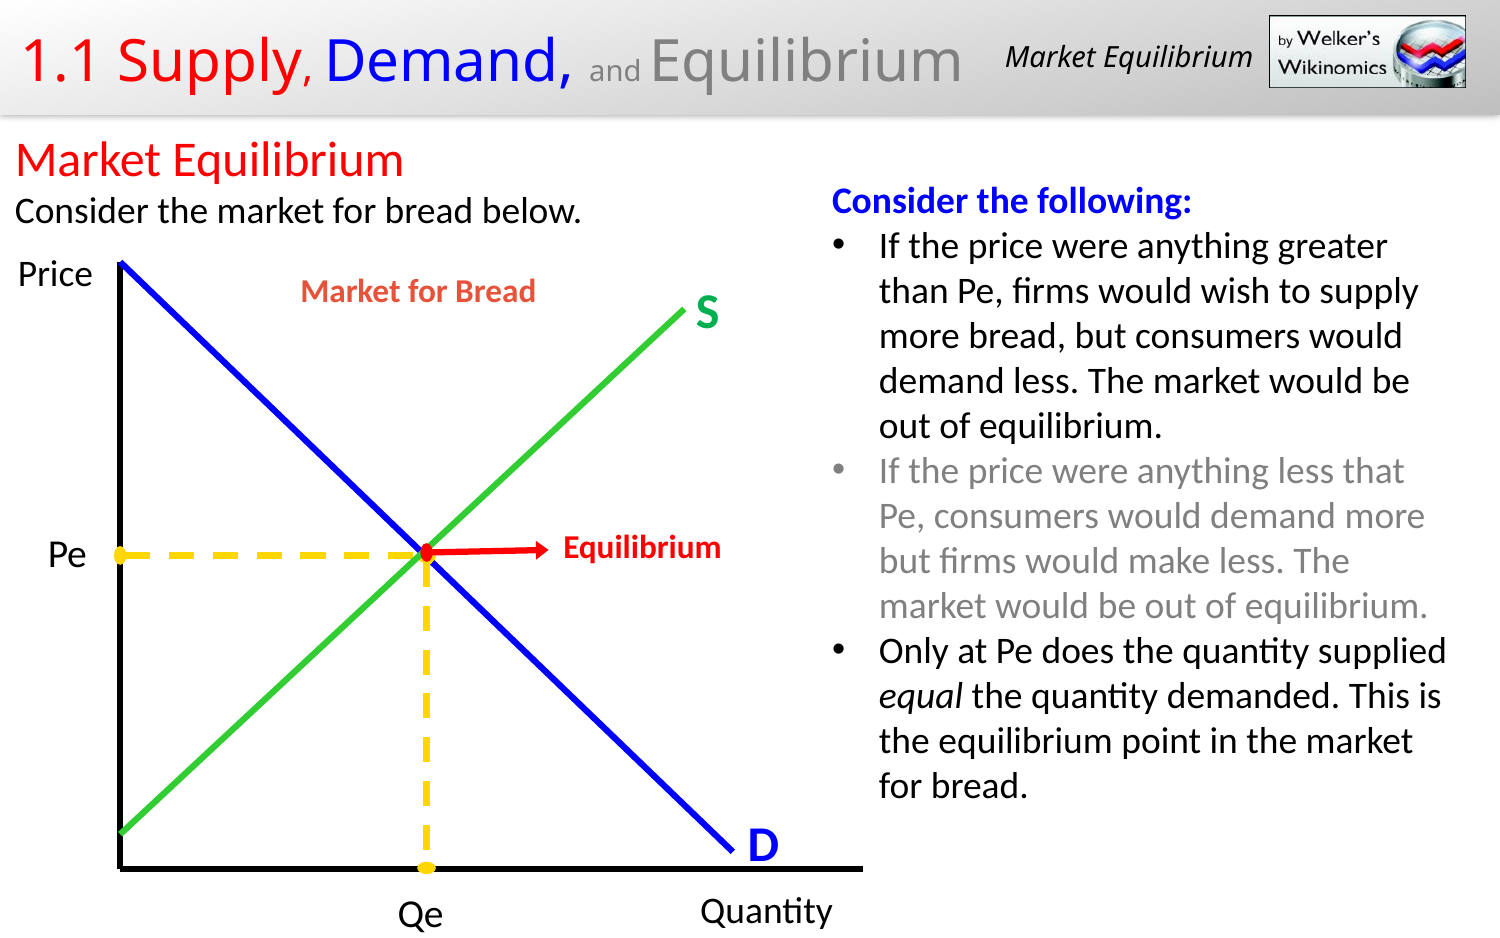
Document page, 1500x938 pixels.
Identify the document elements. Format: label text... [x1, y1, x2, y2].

text_box Market Equilibrium Consider the market for bread below. [0, 123, 1445, 239]
text_box Consider the following: If the price were anything greater than Pe, firms would wish to supply more bread, but consumers would demand less. The market would be out of equilibrium. If the price were anything less that Pe, consumers would demand more but firms would make less. The market would be out of equilibrium. Only at Pe does the quantity supplied equal the quantity demanded. This is the equilibrium point in the market for bread. [817, 168, 1466, 814]
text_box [0, 0, 1500, 115]
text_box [0, 240, 907, 938]
